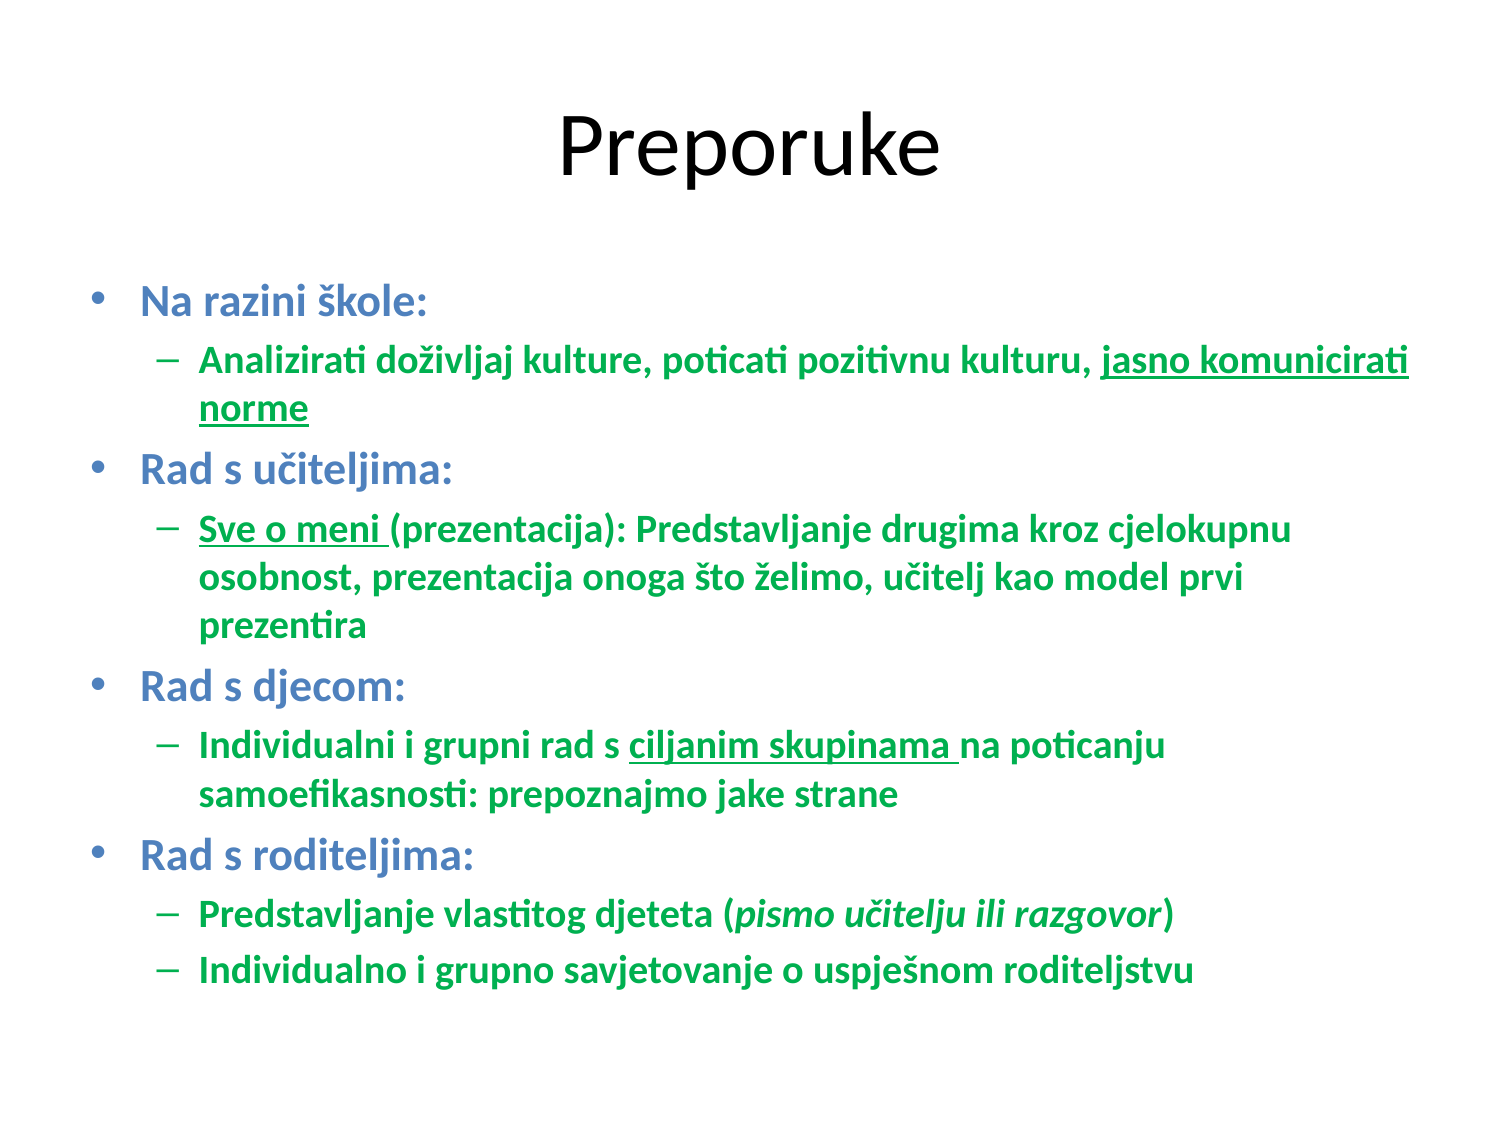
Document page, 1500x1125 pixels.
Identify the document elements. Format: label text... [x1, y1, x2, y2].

title Preporuke [75, 45, 1425, 233]
list Na razini škole: Analizirati doživljaj kulture, poticati pozitivnu kulturu, jasno komunicirati norme Rad s učiteljima: Sve o meni (prezentacija): Predstavljanje drugima kroz cjelokupnu osobnost, prezentacija onoga što želimo, učitelj kao model prvi prezentira Rad s djecom: Individualni i grupni rad s ciljanim skupinama na poticanju samoefikasnosti: prepoznajmo jake strane Rad s roditeljima: Predstavljanje vlastitog djeteta (pismo učitelju ili razgovor) Individualno i grupno savjetovanje o uspješnom roditeljstvu [75, 262, 1425, 1005]
